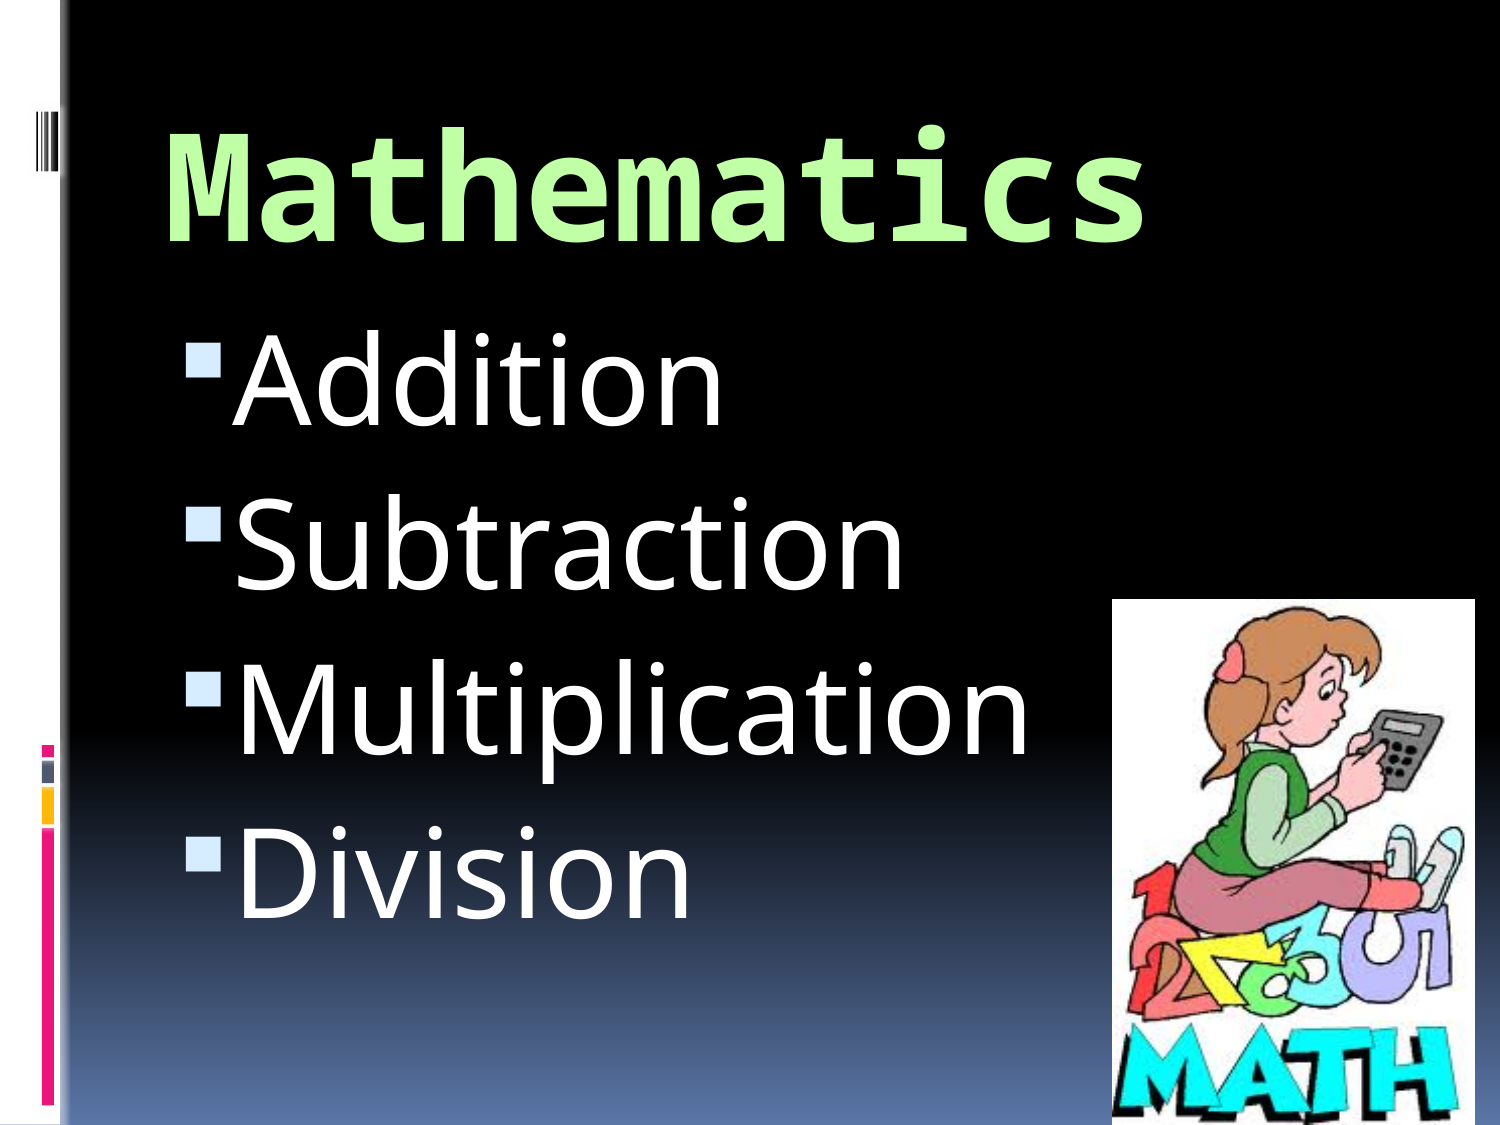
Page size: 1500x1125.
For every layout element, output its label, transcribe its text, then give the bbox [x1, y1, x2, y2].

title Mathematics [150, 83, 1425, 234]
picture [1111, 599, 1476, 1125]
list Addition Subtraction Multiplication Division [150, 292, 1425, 1043]
